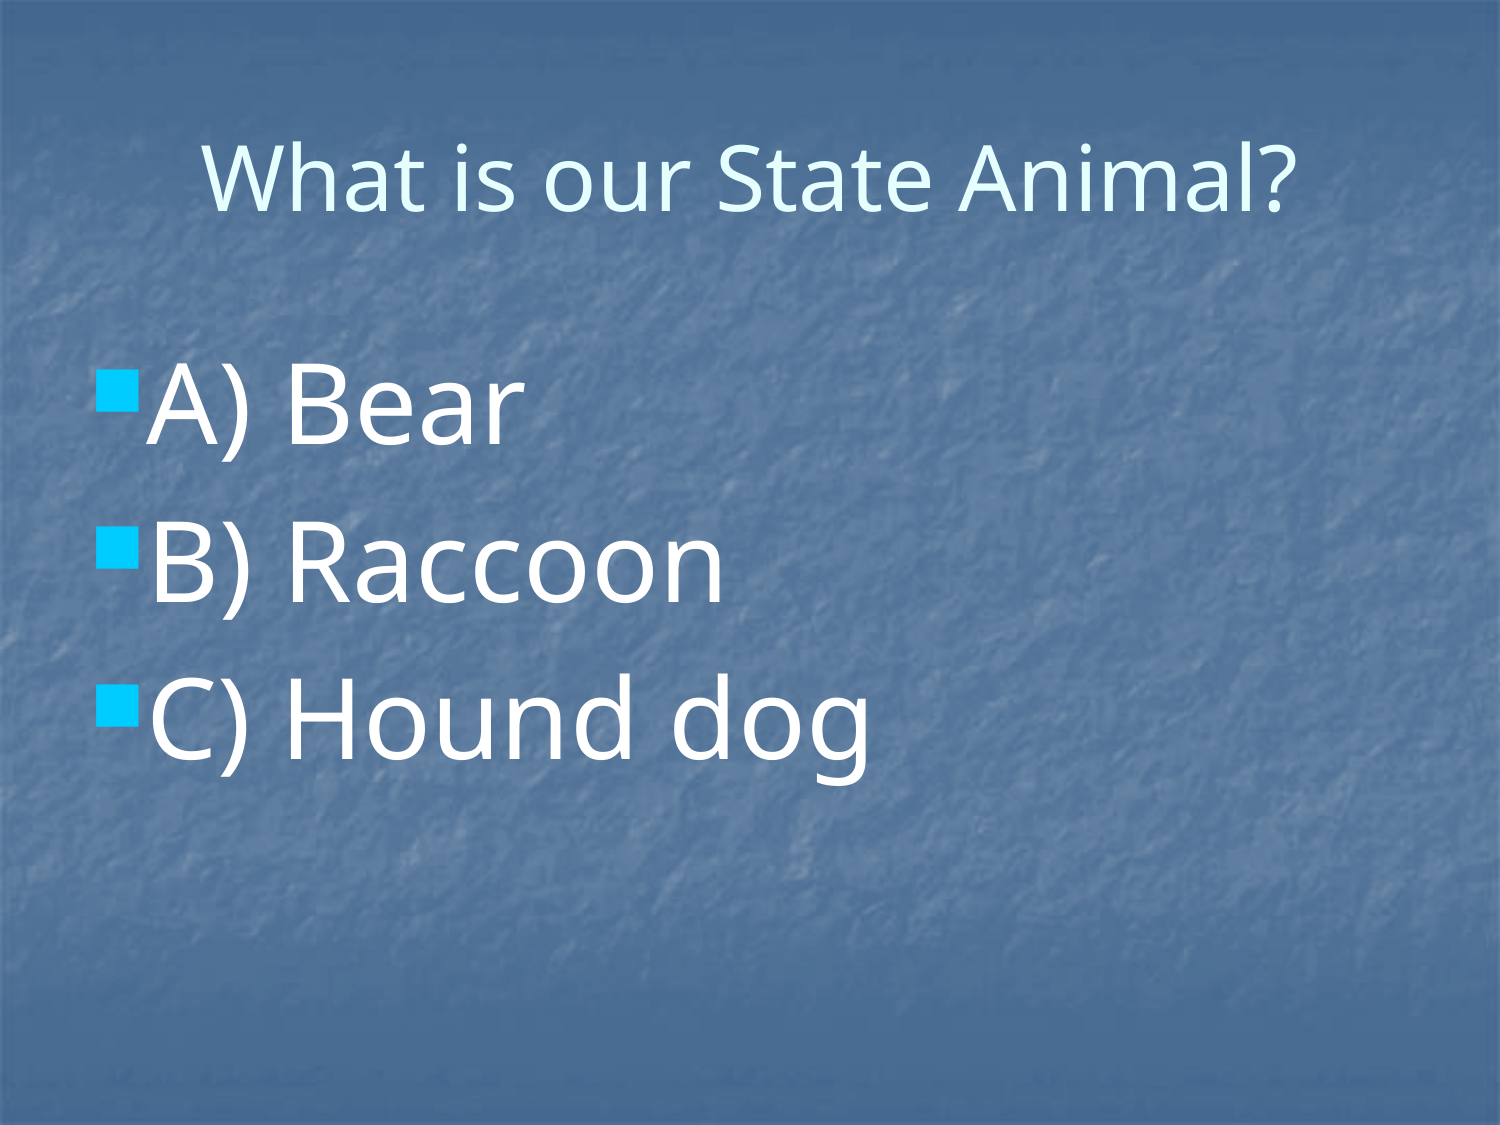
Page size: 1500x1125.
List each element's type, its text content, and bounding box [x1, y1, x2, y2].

title What is our State Animal? [74, 62, 1426, 288]
list A) Bear B) Raccoon C) Hound dog [74, 324, 1426, 1001]
